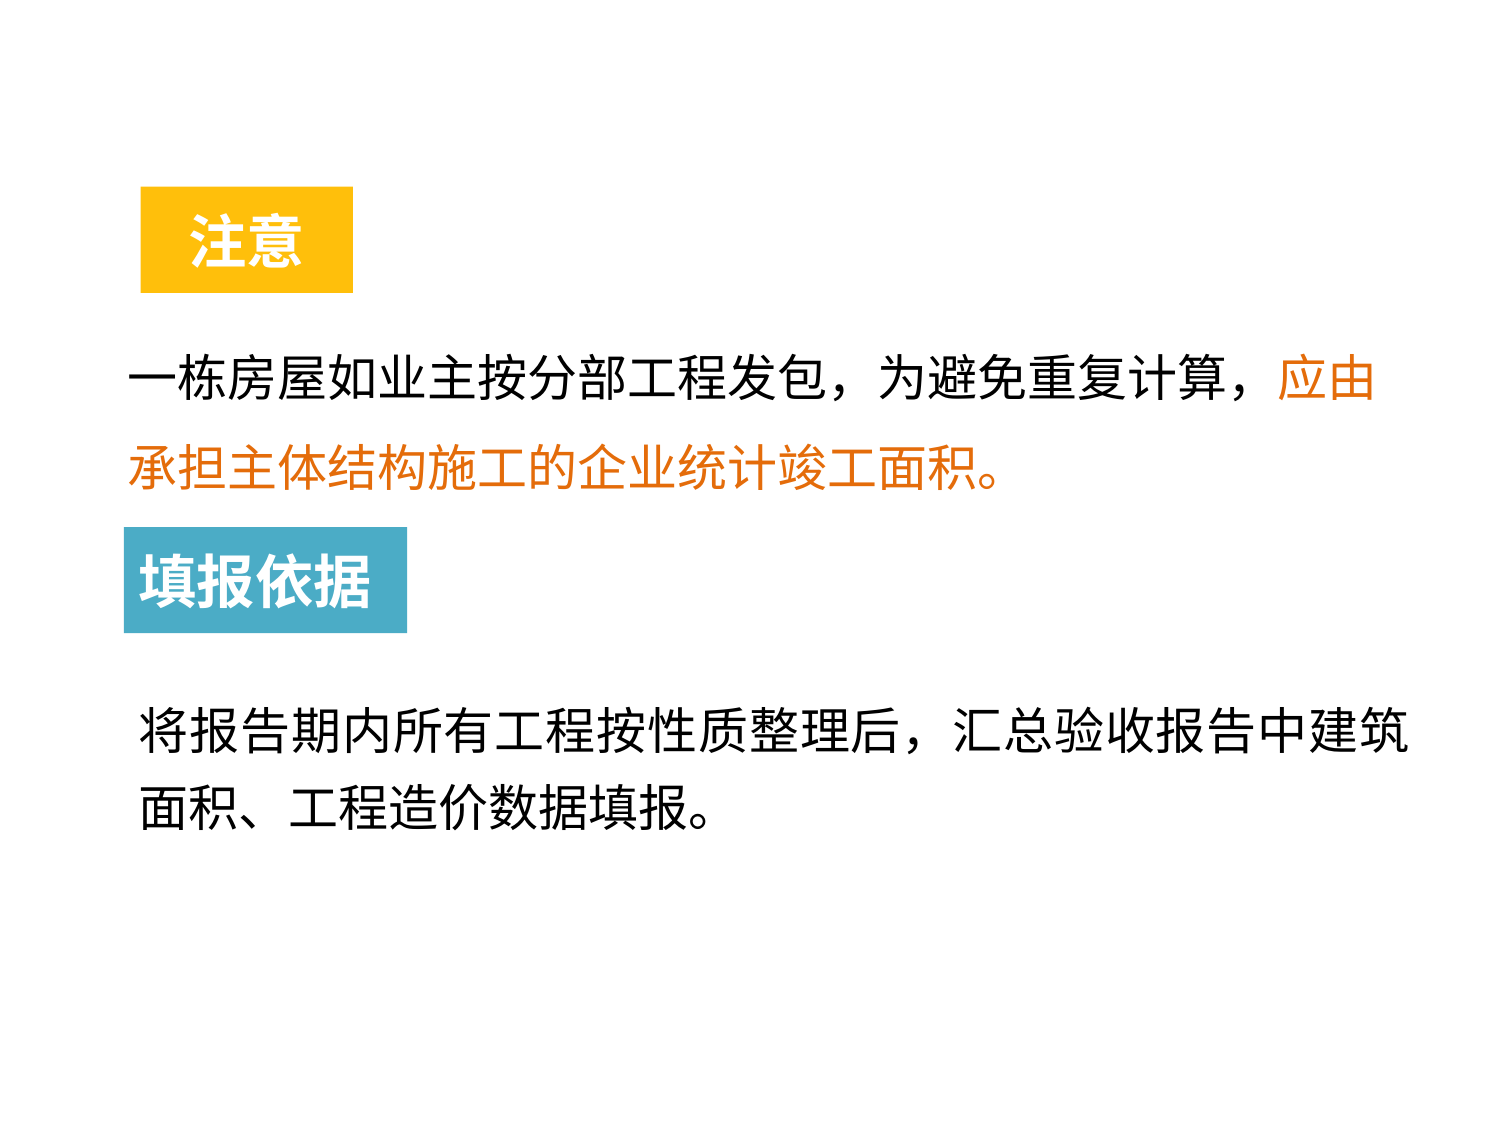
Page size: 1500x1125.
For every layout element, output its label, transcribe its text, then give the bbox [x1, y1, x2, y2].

text_box 注意 [138, 185, 355, 295]
text_box 一栋房屋如业主按分部工程发包，为避免重复计算，应由承担主体结构施工的企业统计竣工面积。 [112, 309, 1401, 504]
text_box 将报告期内所有工程按性质整理后，汇总验收报告中建筑面积、工程造价数据填报。 [123, 692, 1424, 848]
text_box 填报依据 [122, 525, 409, 635]
